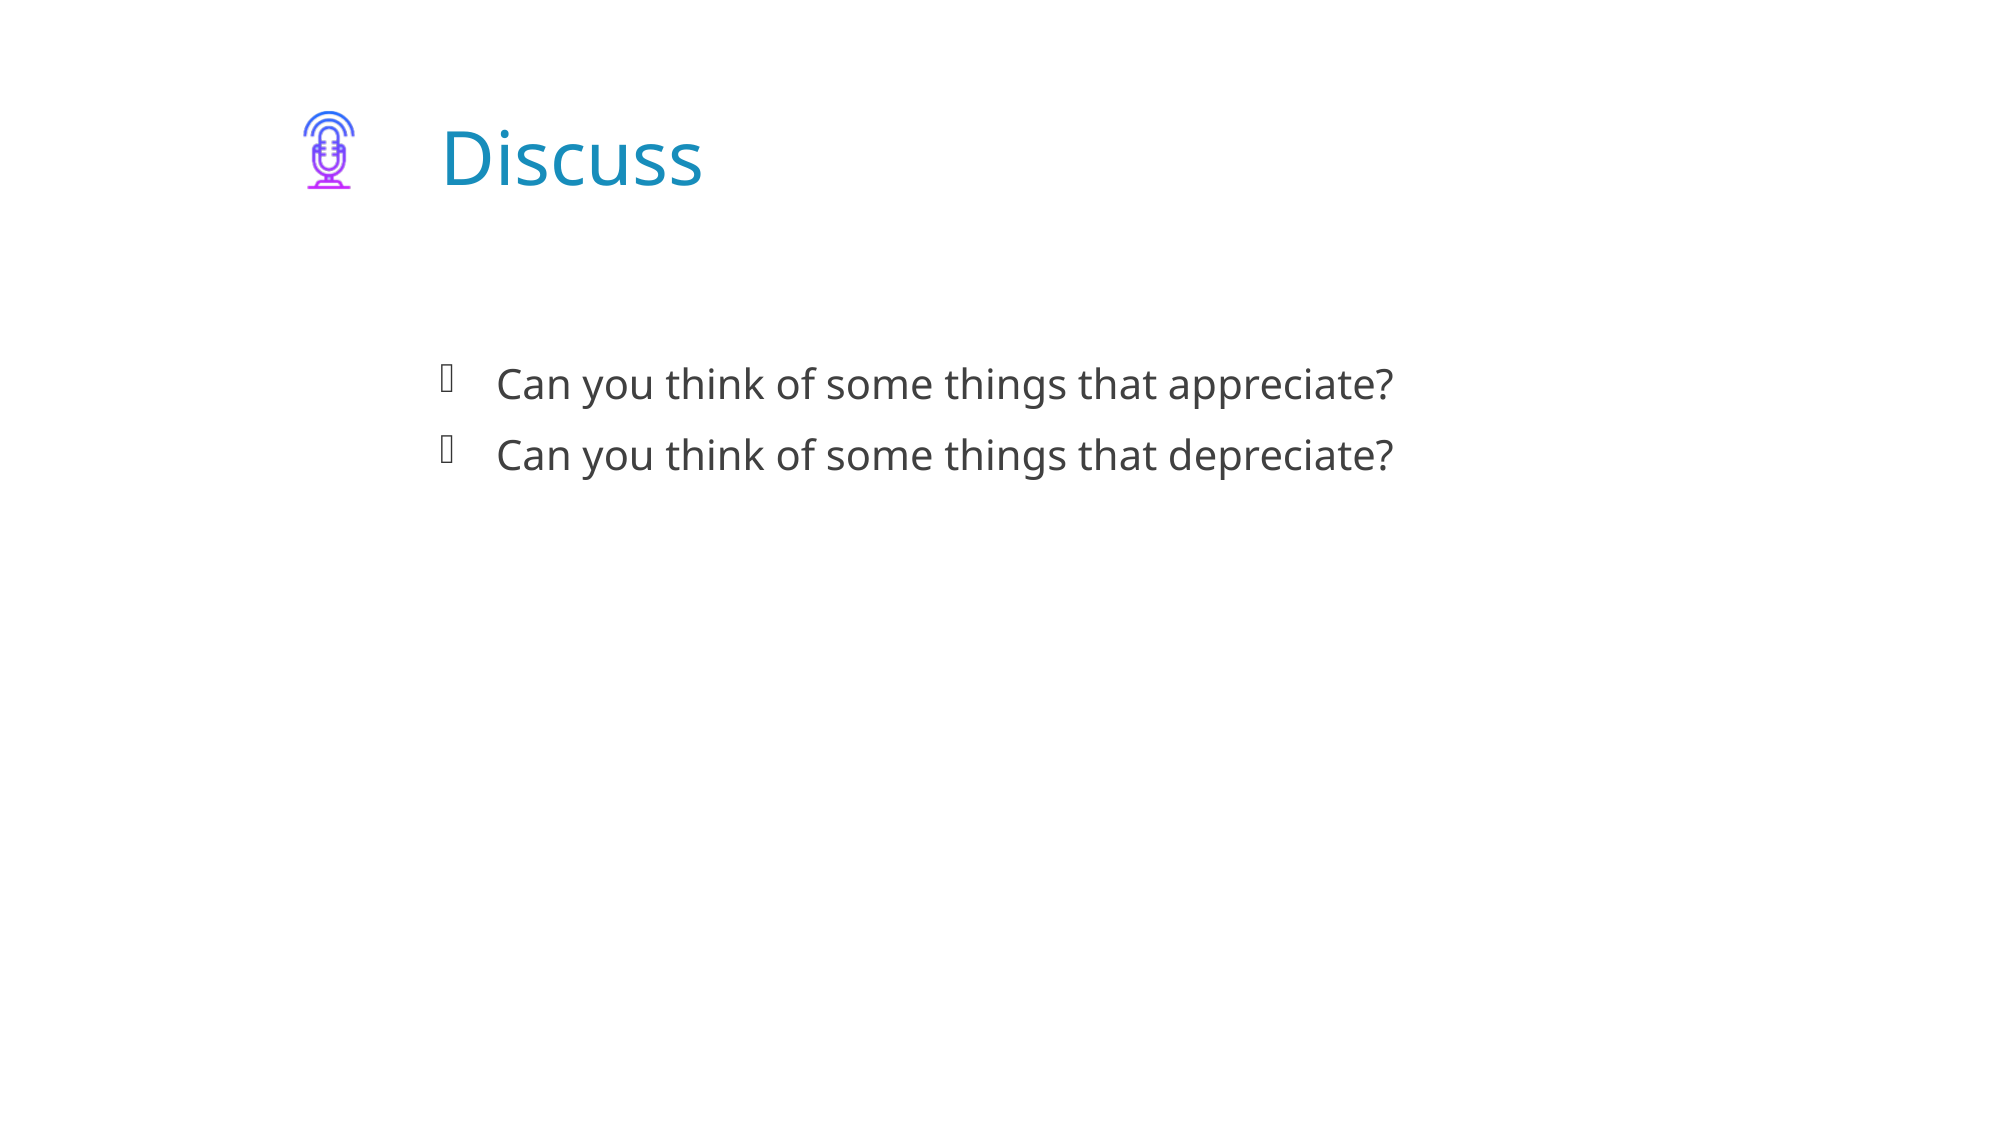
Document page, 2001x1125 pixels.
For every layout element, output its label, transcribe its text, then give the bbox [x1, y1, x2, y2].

title Discuss [425, 102, 1888, 313]
picture [281, 102, 378, 198]
list Can you think of some things that appreciate? Can you think of some things that depreciate? [424, 350, 1888, 970]
